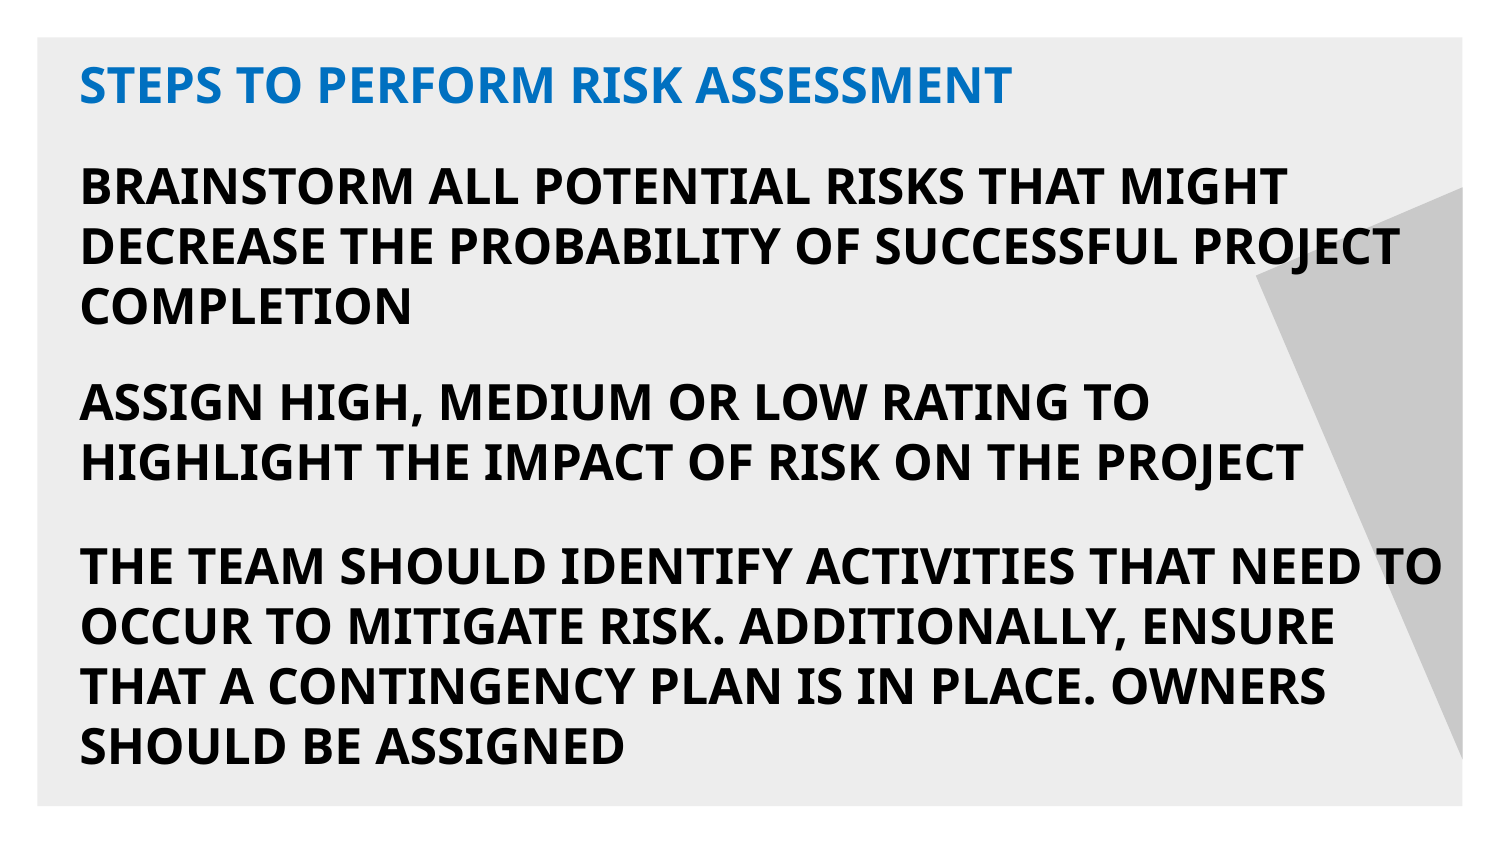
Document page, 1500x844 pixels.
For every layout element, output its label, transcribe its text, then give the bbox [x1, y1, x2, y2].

text_box Assign high, medium OR low rating to highlight the impact of risk on the project [64, 363, 1462, 499]
text_box The team should identify activities that need to occur to mitigate risk. Additionally, ensure that a contingency plan is in place. Owners should be assigned [64, 526, 1462, 782]
text_box Steps to perform risk assessment [64, 46, 1462, 121]
text_box Brainstorm all potential risks that might decrease the probability of successful project completion [64, 146, 1462, 342]
